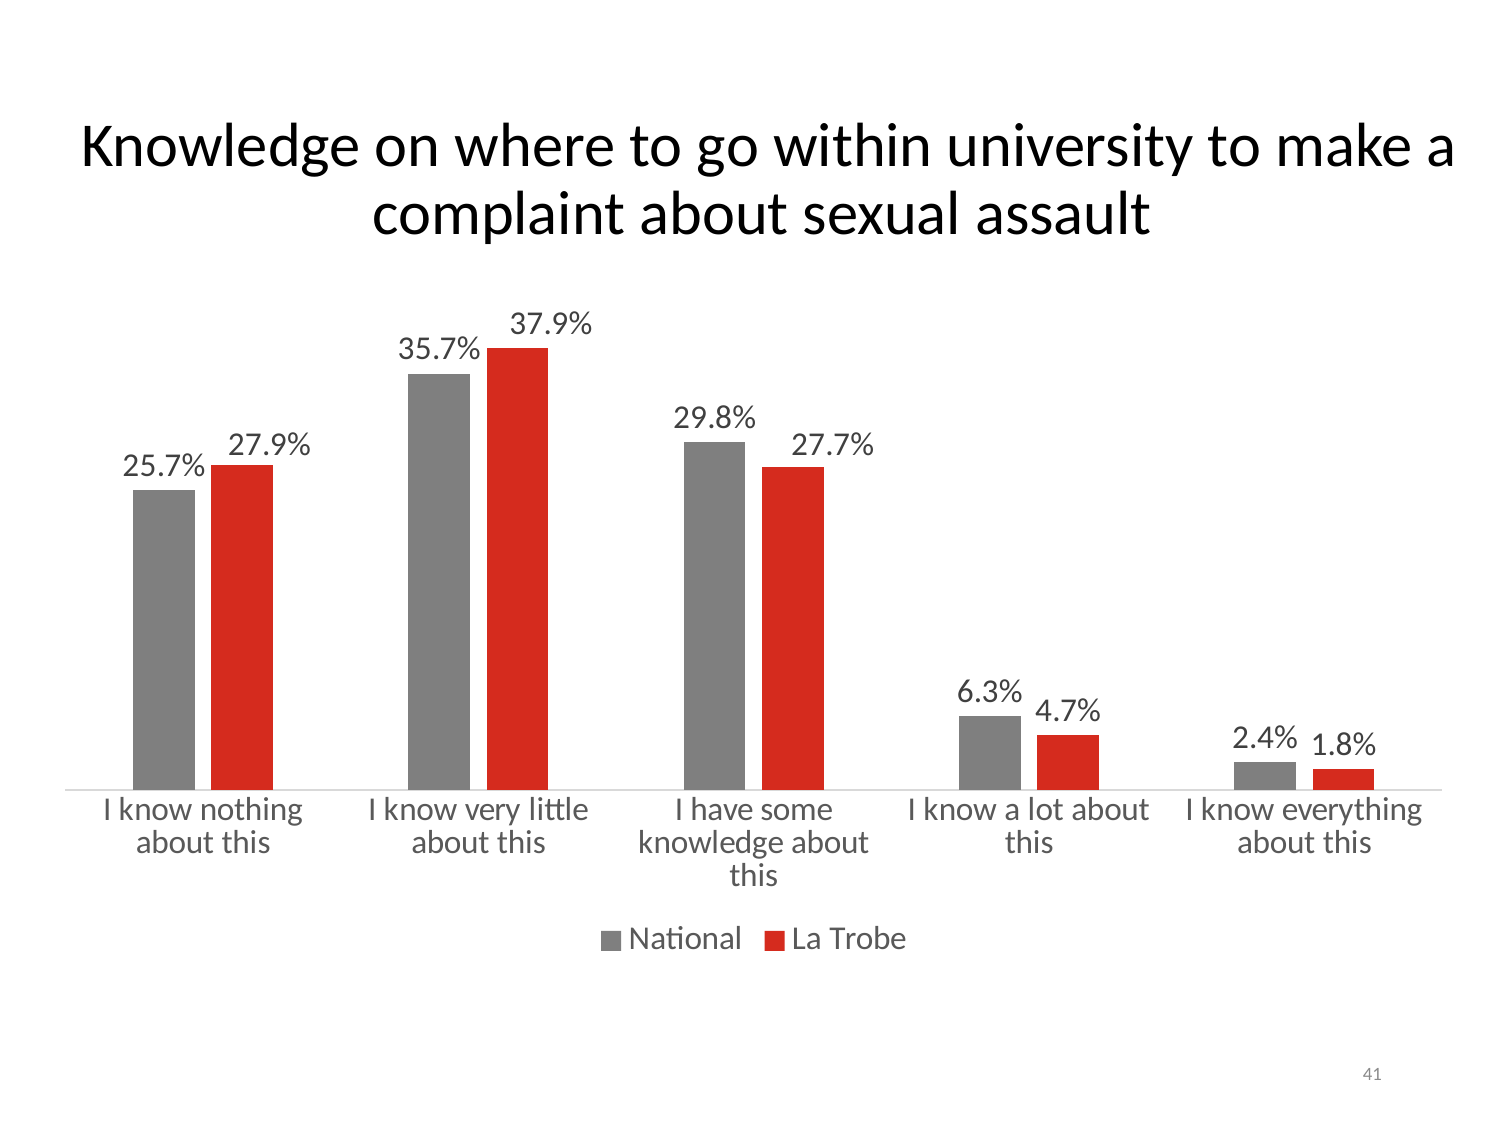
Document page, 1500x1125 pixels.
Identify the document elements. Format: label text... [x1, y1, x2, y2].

text_box Knowledge on where to go within university to make a complaint about sexual assault [30, 125, 1495, 236]
slide_number 41 [1059, 1042, 1397, 1103]
chart [36, 309, 1471, 964]
